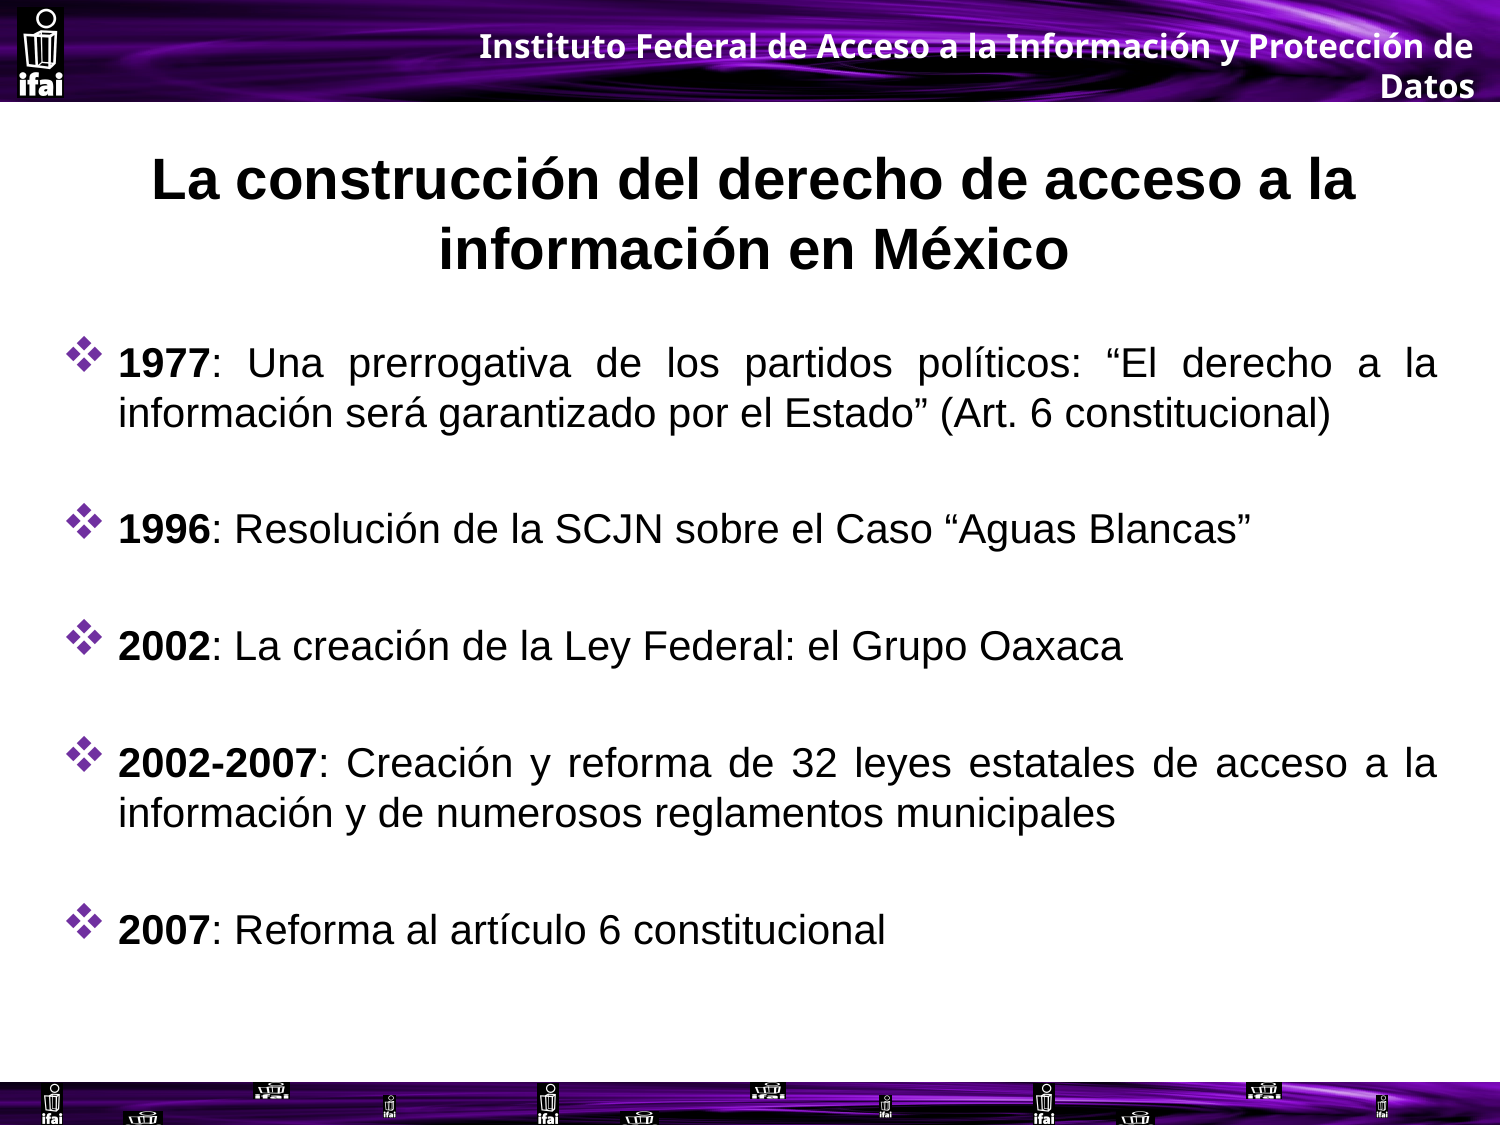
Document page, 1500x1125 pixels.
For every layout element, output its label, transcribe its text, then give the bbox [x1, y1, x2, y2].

picture [0, 0, 1500, 102]
list 1977: Una prerrogativa de los partidos políticos: “El derecho a la información será garantizado por el Estado” (Art. 6 constitucional) 1996: Resolución de la SCJN sobre el Caso “Aguas Blancas” 2002: La creación de la Ley Federal: el Grupo Oaxaca 2002-2007: Creación y reforma de 32 leyes estatales de acceso a la información y de numerosos reglamentos municipales 2007: Reforma al artículo 6 constitucional [46, 327, 1454, 891]
title La construcción del derecho de acceso a la información en México [79, 116, 1430, 305]
picture [0, 1082, 1500, 1125]
